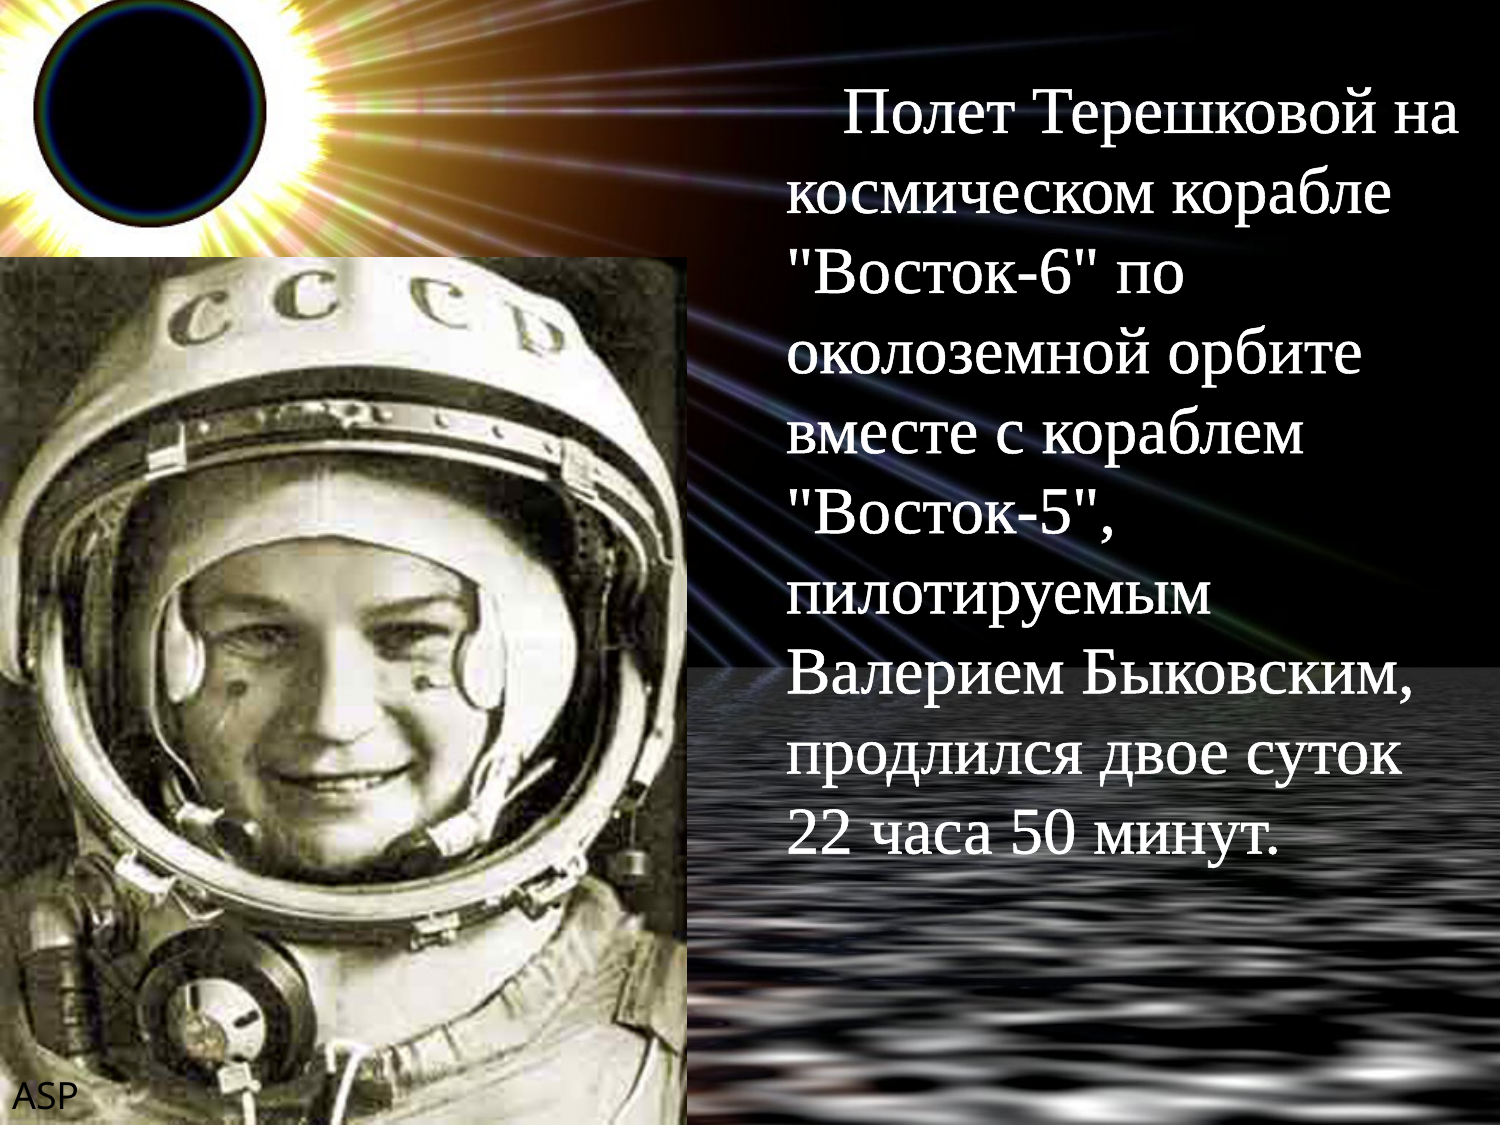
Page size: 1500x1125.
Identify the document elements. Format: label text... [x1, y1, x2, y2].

picture [0, 0, 1500, 1125]
list Полет Терешковой на космическом корабле "Восток-6" по околоземной орбите вместе с кораблем "Восток-5", пилотируемым Валерием Быковским, продлился двое суток 22 часа 50 минут. [714, 58, 1500, 961]
